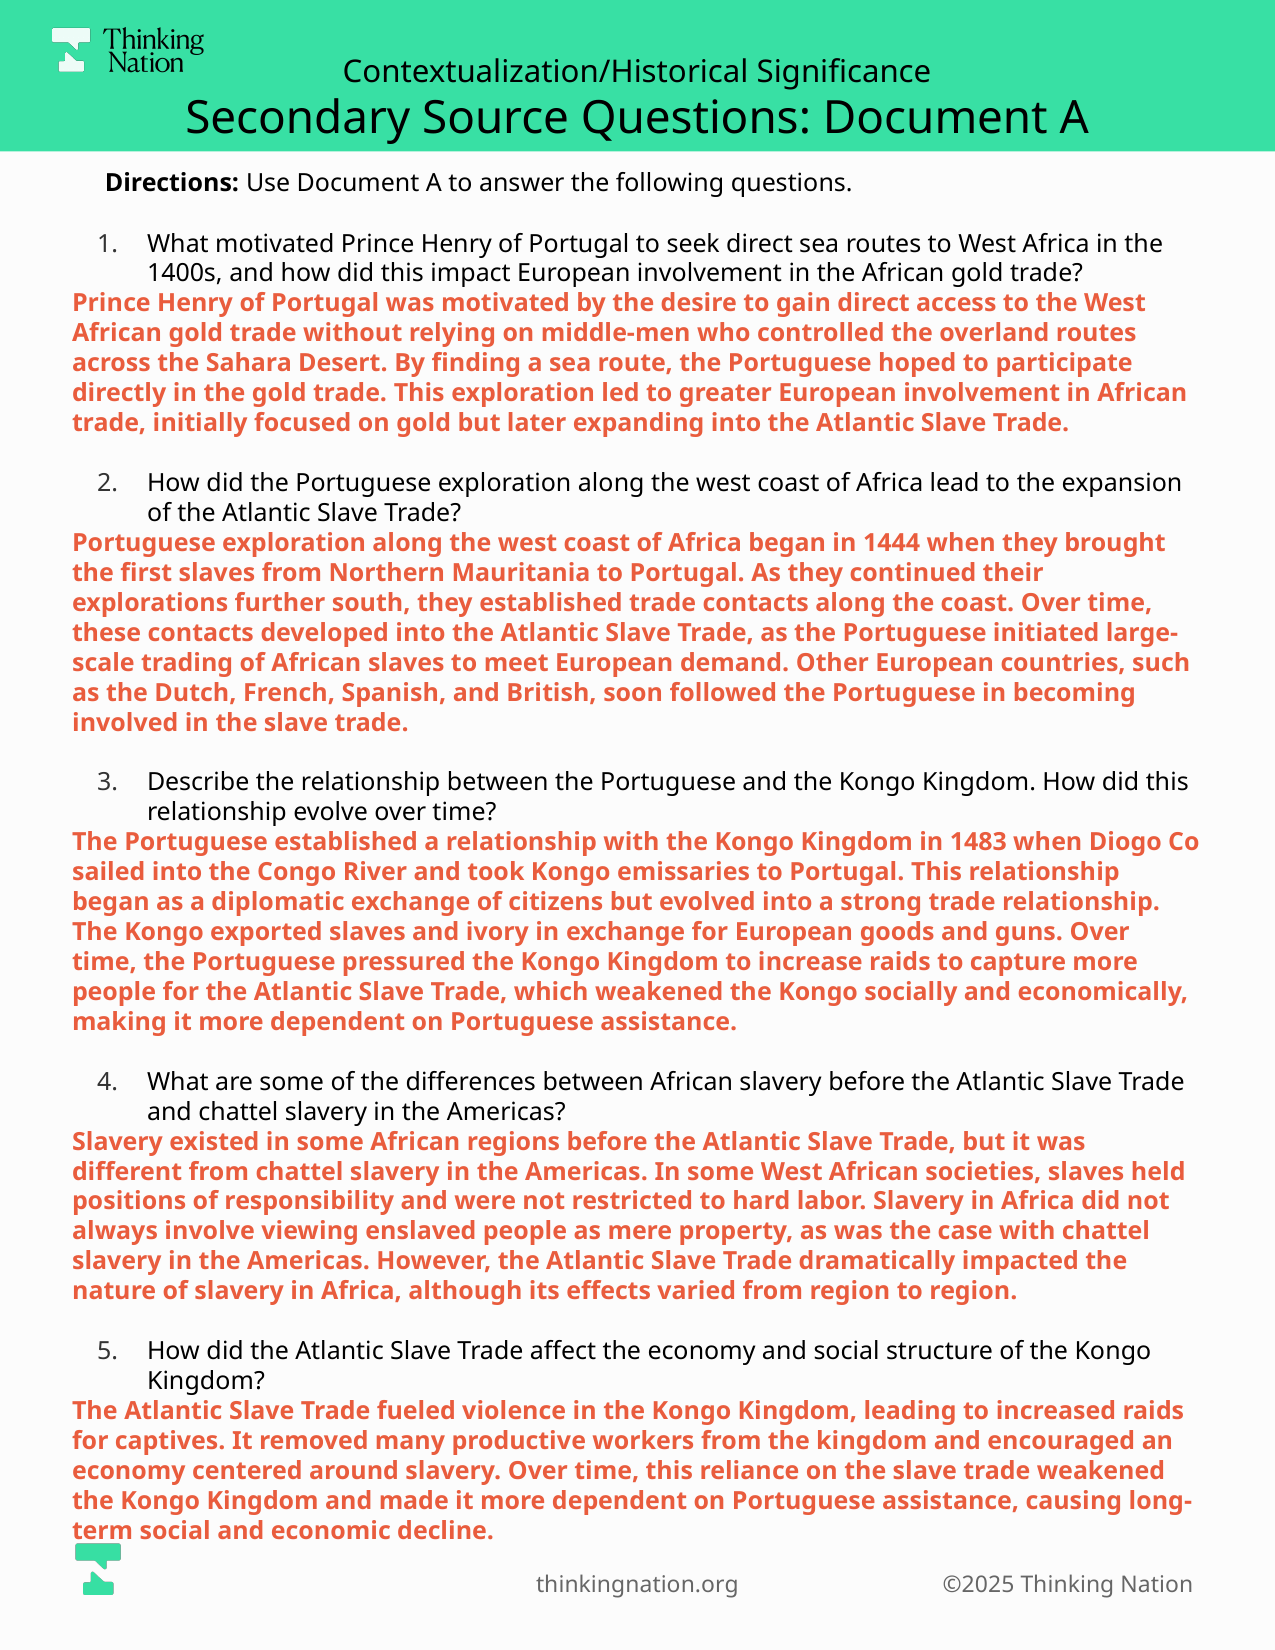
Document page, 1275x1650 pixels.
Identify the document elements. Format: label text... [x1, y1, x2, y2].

text_box What motivated Prince Henry of Portugal to seek direct sea routes to West Africa in the 1400s, and how did this impact European involvement in the African gold trade? Prince Henry of Portugal was motivated by the desire to gain direct access to the West African gold trade without relying on middle-men who controlled the overland routes across the Sahara Desert. By finding a sea route, the Portuguese hoped to participate directly in the gold trade. This exploration led to greater European involvement in African trade, initially focused on gold but later expanding into the Atlantic Slave Trade. How did the Portuguese exploration along the west coast of Africa lead to the expansion of the Atlantic Slave Trade? Portuguese exploration along the west coast of Africa began in 1444 when they brought the first slaves from Northern Mauritania to Portugal. As they continued their explorations further south, they established trade contacts along the coast. Over time, these contacts developed into the Atlantic Slave Trade, as the Portuguese initiated large-scale trading of African slaves to meet European demand. Other European countries, such as the Dutch, French, Spanish, and British, soon followed the Portuguese in becoming involved in the slave trade. Describe the relationship between the Portuguese and the Kongo Kingdom. How did this relationship evolve over time? The Portuguese established a relationship with the Kongo Kingdom in 1483 when Diogo Co sailed into the Congo River and took Kongo emissaries to Portugal. This relationship began as a diplomatic exchange of citizens but evolved into a strong trade relationship. The Kongo exported slaves and ivory in exchange for European goods and guns. Over time, the Portuguese pressured the Kongo Kingdom to increase raids to capture more people for the Atlantic Slave Trade, which weakened the Kongo socially and economically, making it more dependent on Portuguese assistance. What are some of the differences between African slavery before the Atlantic Slave Trade and chattel slavery in the Americas? Slavery existed in some African regions before the Atlantic Slave Trade, but it was different from chattel slavery in the Americas. In some West African societies, slaves held positions of responsibility and were not restricted to hard labor. Slavery in Africa did not always involve viewing enslaved people as mere property, as was the case with chattel slavery in the Americas. However, the Atlantic Slave Trade dramatically impacted the nature of slavery in Africa, although its effects varied from region to region. How did the Atlantic Slave Trade affect the economy and social structure of the Kongo Kingdom? The Atlantic Slave Trade fueled violence in the Kongo Kingdom, leading to increased raids for captives. It removed many productive workers from the kingdom and encouraged an economy centered around slavery. Over time, this reliance on the slave trade weakened the Kongo Kingdom and made it more dependent on Portuguese assistance, causing long-term social and economic decline. [57, 212, 1218, 1620]
text_box Contextualization/Historical Significance Secondary Source Questions: Document A [0, 0, 1275, 152]
picture [62, 1533, 134, 1605]
text_box Directions: Use Document A to answer the following questions. [89, 151, 1186, 212]
picture [35, 13, 210, 87]
